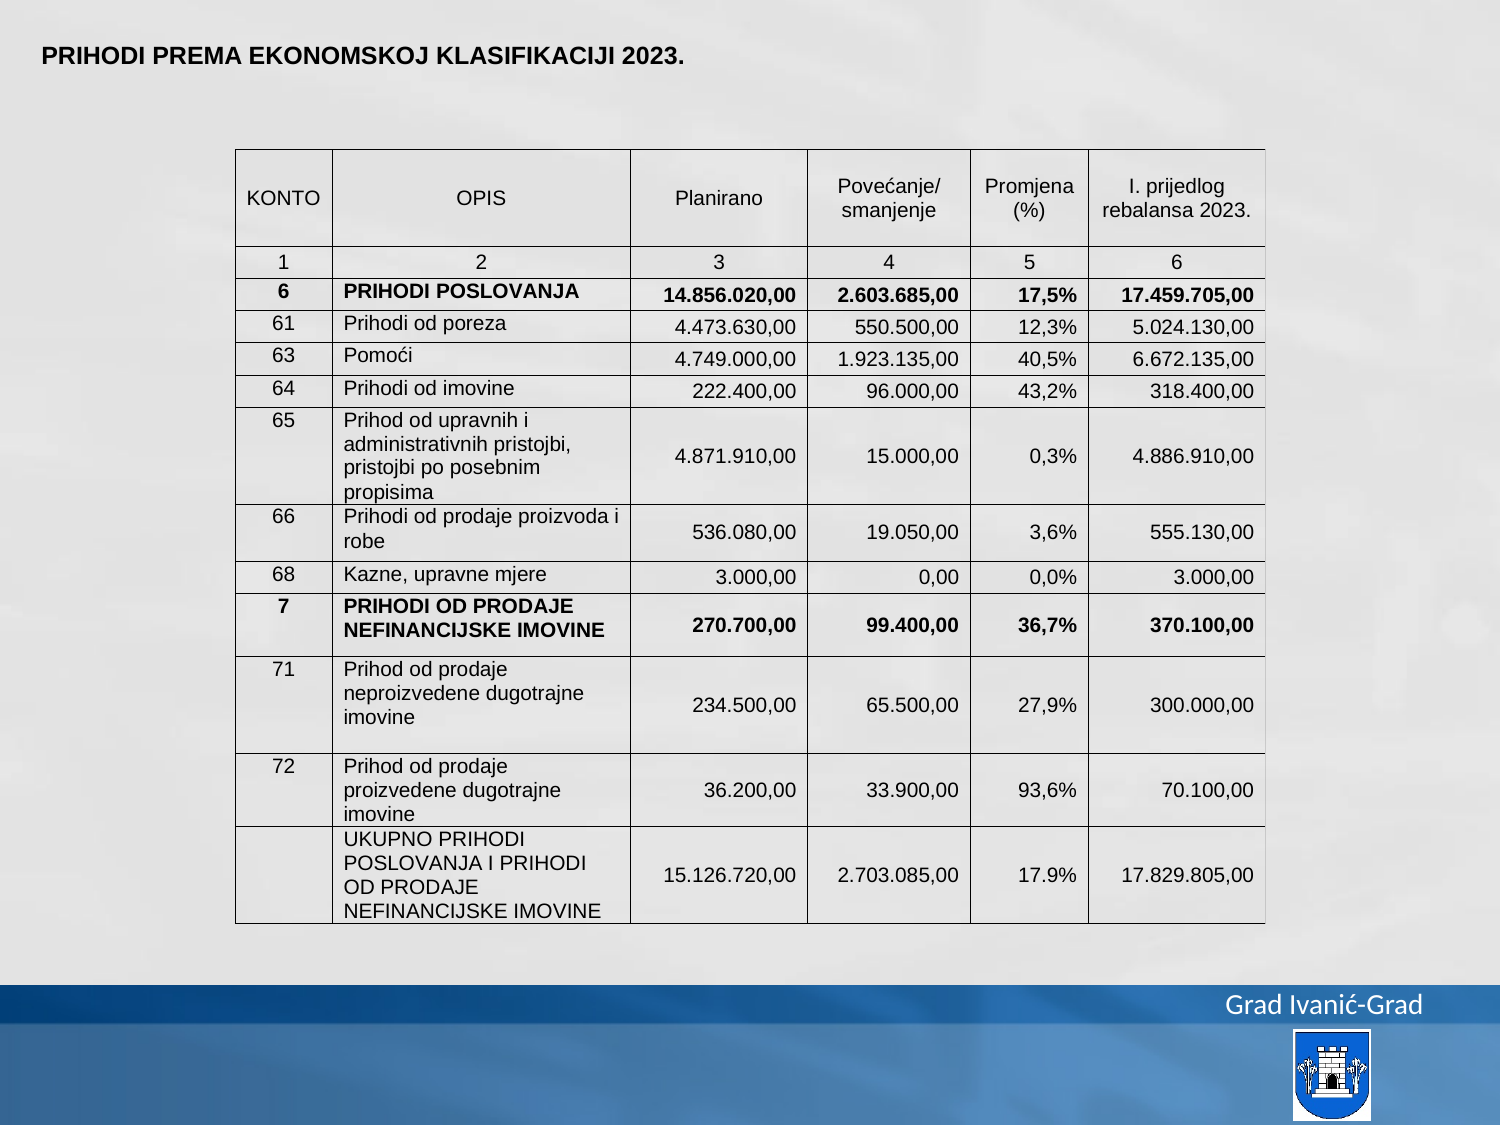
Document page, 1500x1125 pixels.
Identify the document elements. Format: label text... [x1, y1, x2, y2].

list PRIHODI PREMA EKONOMSKOJ KLASIFIKACIJI 2023. [41, 42, 1417, 193]
text_box Grad Ivanić-Grad [1210, 977, 1500, 1028]
picture [0, 0, 1500, 1125]
